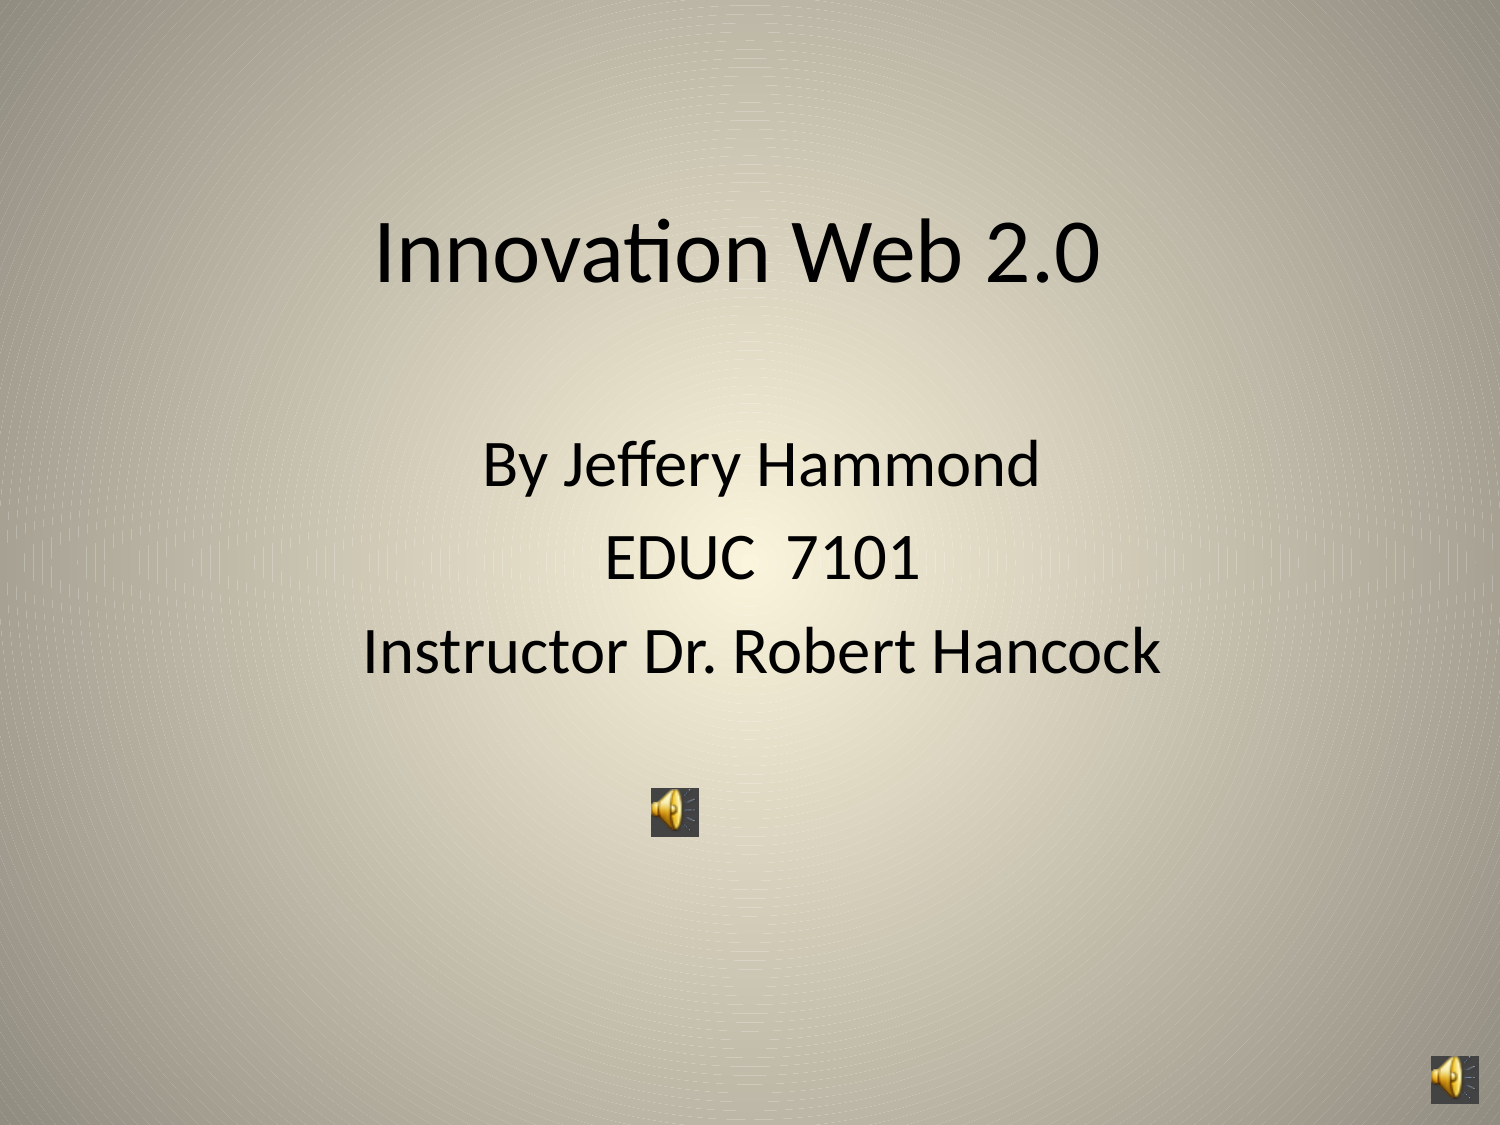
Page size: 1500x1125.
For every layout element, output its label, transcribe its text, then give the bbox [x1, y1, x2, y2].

subtitle By Jeffery Hammond EDUC 7101 Instructor Dr. Robert Hancock [237, 412, 1288, 700]
picture [1429, 1054, 1481, 1106]
title Innovation Web 2.0 [99, 125, 1375, 367]
picture [649, 787, 701, 838]
